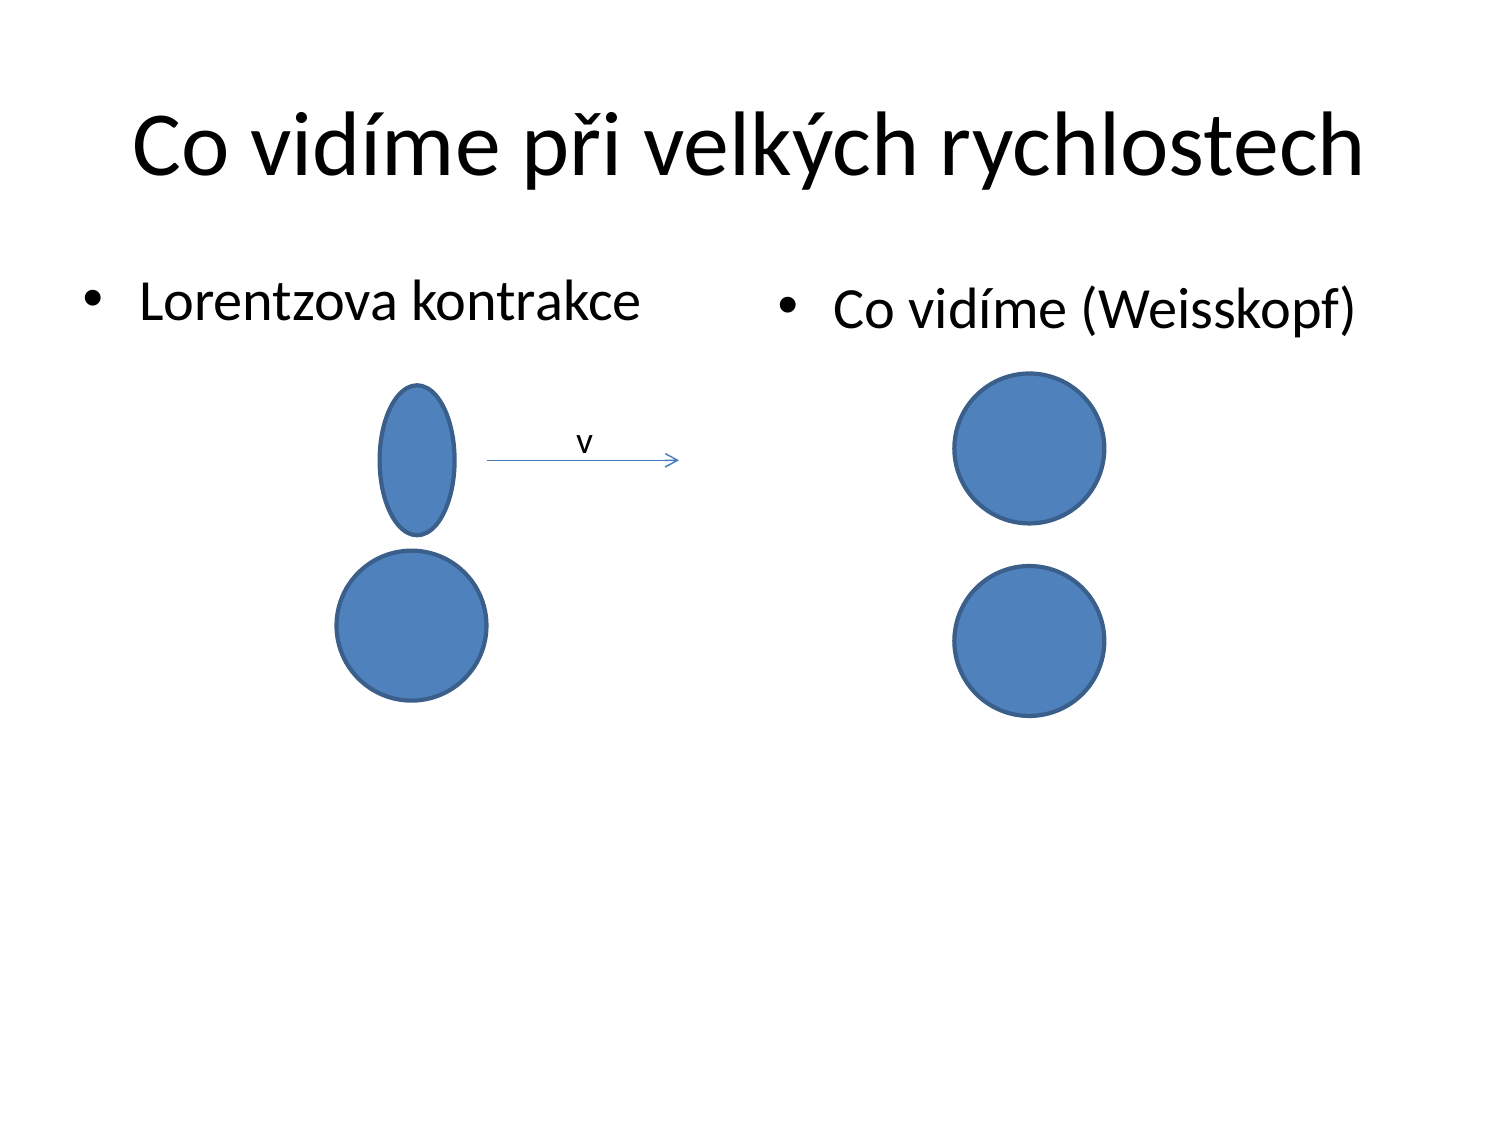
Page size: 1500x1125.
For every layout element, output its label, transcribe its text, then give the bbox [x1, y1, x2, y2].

list Co vidíme (Weisskopf) [762, 262, 1425, 1005]
list Lorentzova kontrakce [67, 254, 731, 997]
text_box [377, 383, 457, 538]
title Co vidíme při velkých rychlostech [75, 45, 1425, 233]
text_box [334, 548, 489, 703]
text_box [952, 563, 1107, 719]
text_box [952, 371, 1107, 526]
text_box v [561, 408, 608, 459]
